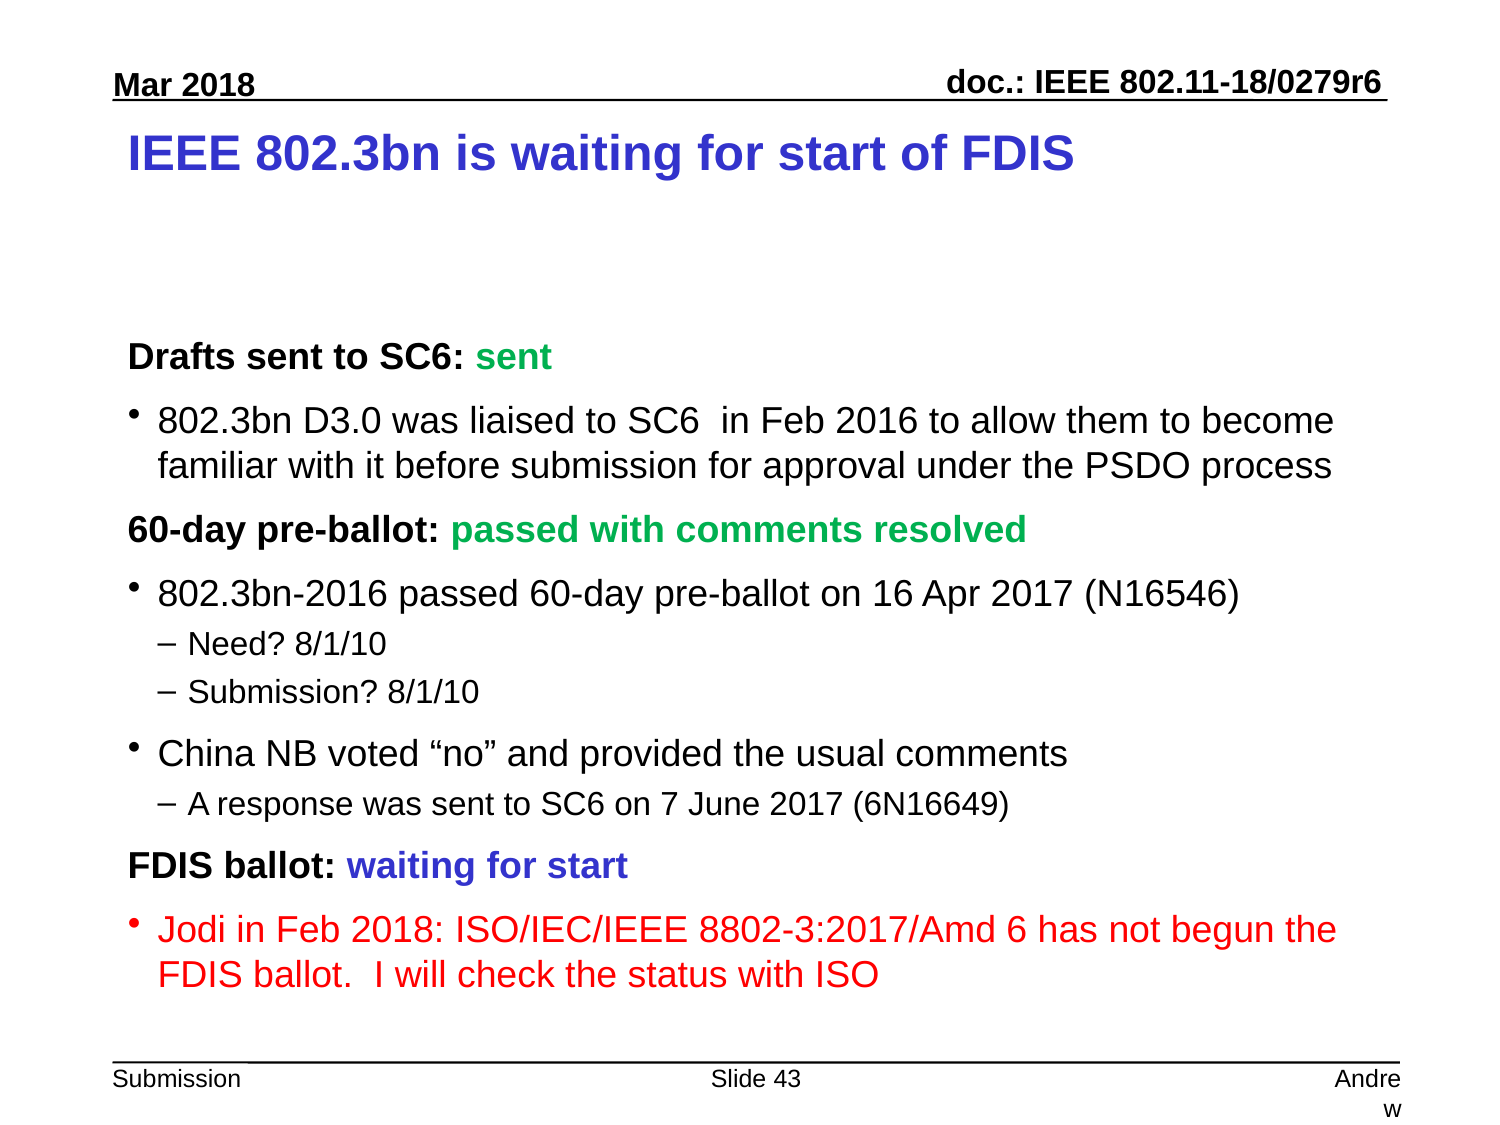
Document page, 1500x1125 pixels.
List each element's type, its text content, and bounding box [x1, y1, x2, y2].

footer Andrew Myles, Cisco [1320, 1061, 1402, 1093]
slide_number Slide 43 [709, 1061, 803, 1093]
title IEEE 802.3bn is waiting for start of FDIS [112, 112, 1388, 288]
list Drafts sent to SC6: sent 802.3bn D3.0 was liaised to SC6 in Feb 2016 to allow them to become familiar with it before submission for approval under the PSDO process 60-day pre-ballot: passed with comments resolved 802.3bn-2016 passed 60-day pre-ballot on 16 Apr 2017 (N16546) Need? 8/1/10 Submission? 8/1/10 China NB voted “no” and provided the usual comments A response was sent to SC6 on 7 June 2017 (6N16649) FDIS ballot: waiting for start Jodi in Feb 2018: ISO/IEC/IEEE 8802-3:2017/Amd 6 has not begun the FDIS ballot. I will check the status with ISO [112, 324, 1388, 1000]
